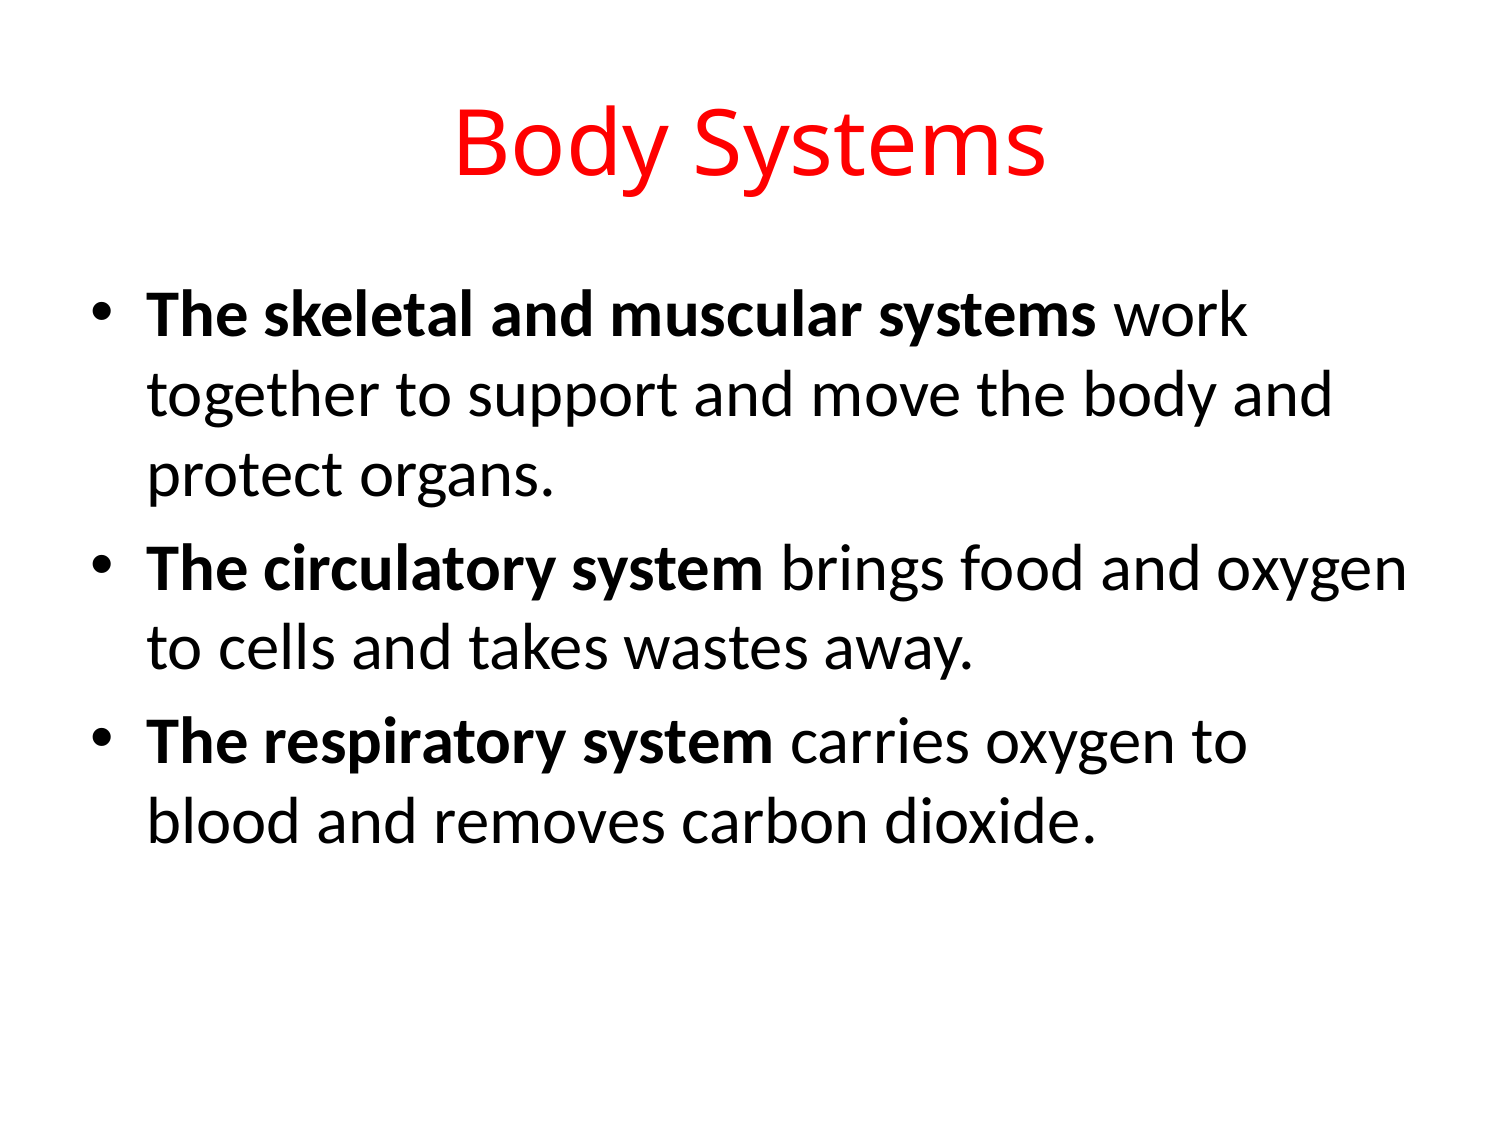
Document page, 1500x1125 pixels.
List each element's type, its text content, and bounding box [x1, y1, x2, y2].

title Body Systems [75, 45, 1425, 233]
list The skeletal and muscular systems work together to support and move the body and protect organs. The circulatory system brings food and oxygen to cells and takes wastes away. The respiratory system carries oxygen to blood and removes carbon dioxide. [75, 262, 1425, 1005]
